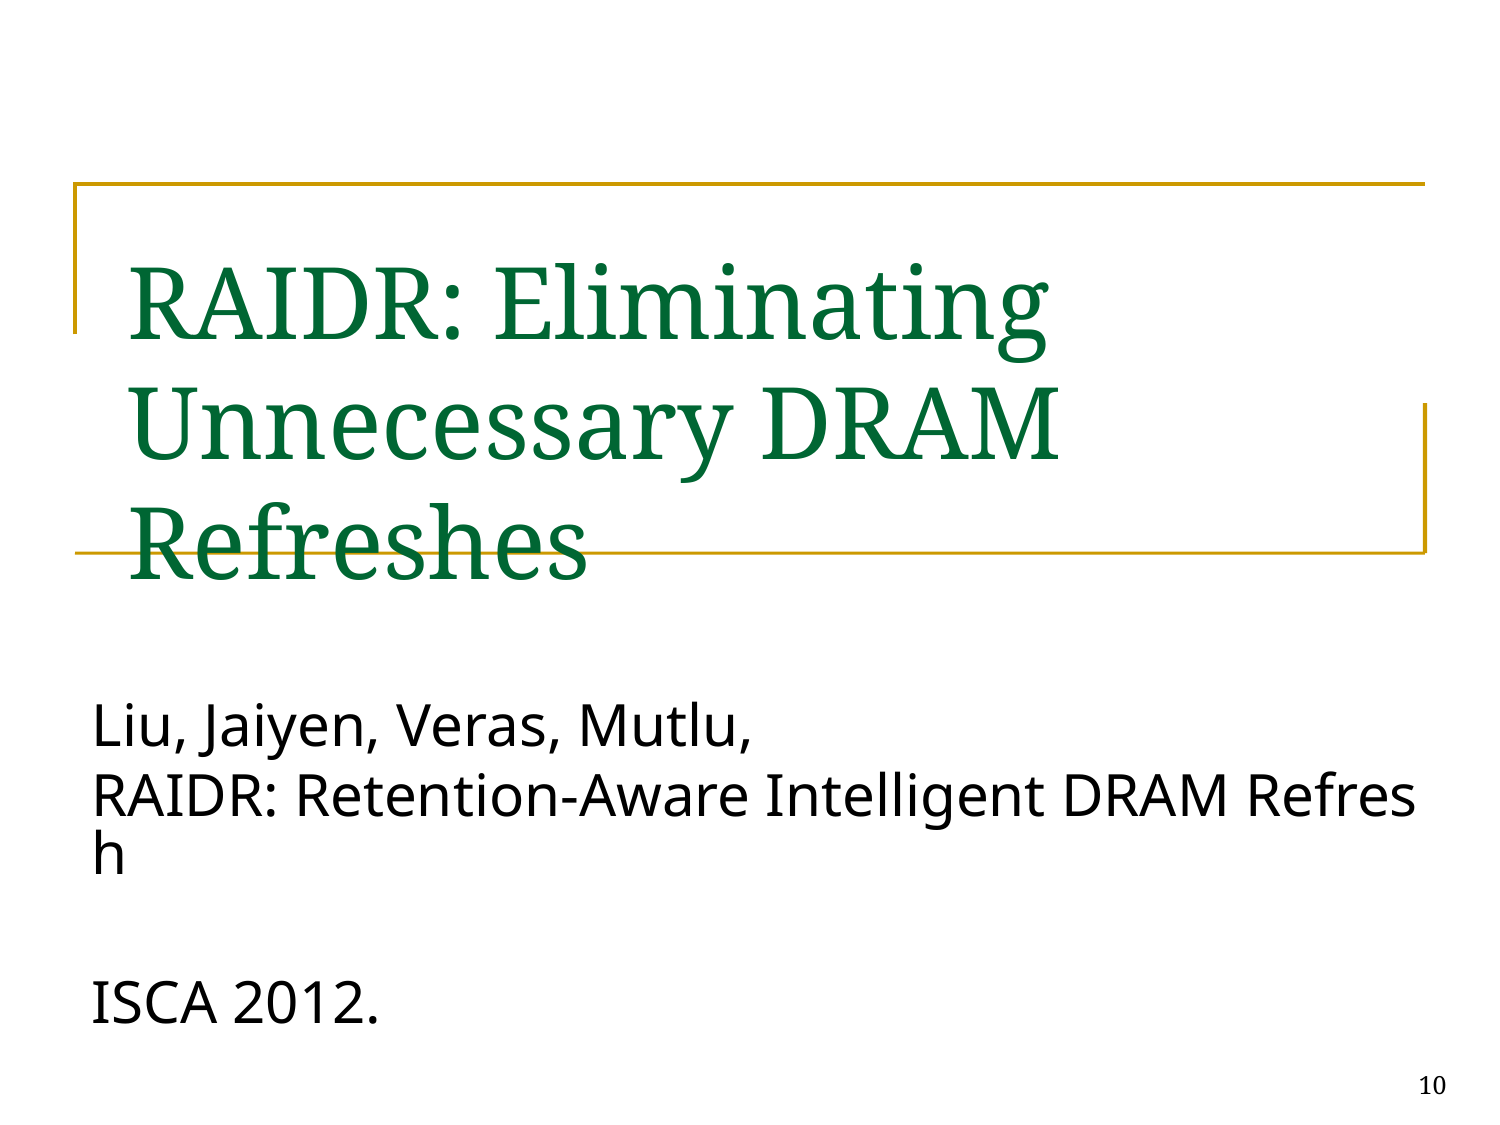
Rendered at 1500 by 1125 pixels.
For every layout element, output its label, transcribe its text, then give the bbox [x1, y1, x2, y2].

slide_number 10 [1111, 1036, 1462, 1112]
text_box Liu, Jaiyen, Veras, Mutlu, RAIDR: Retention-Aware Intelligent DRAM Refresh ISCA 2012. [76, 680, 1465, 985]
title RAIDR: Eliminating Unnecessary DRAM Refreshes [112, 231, 1413, 520]
